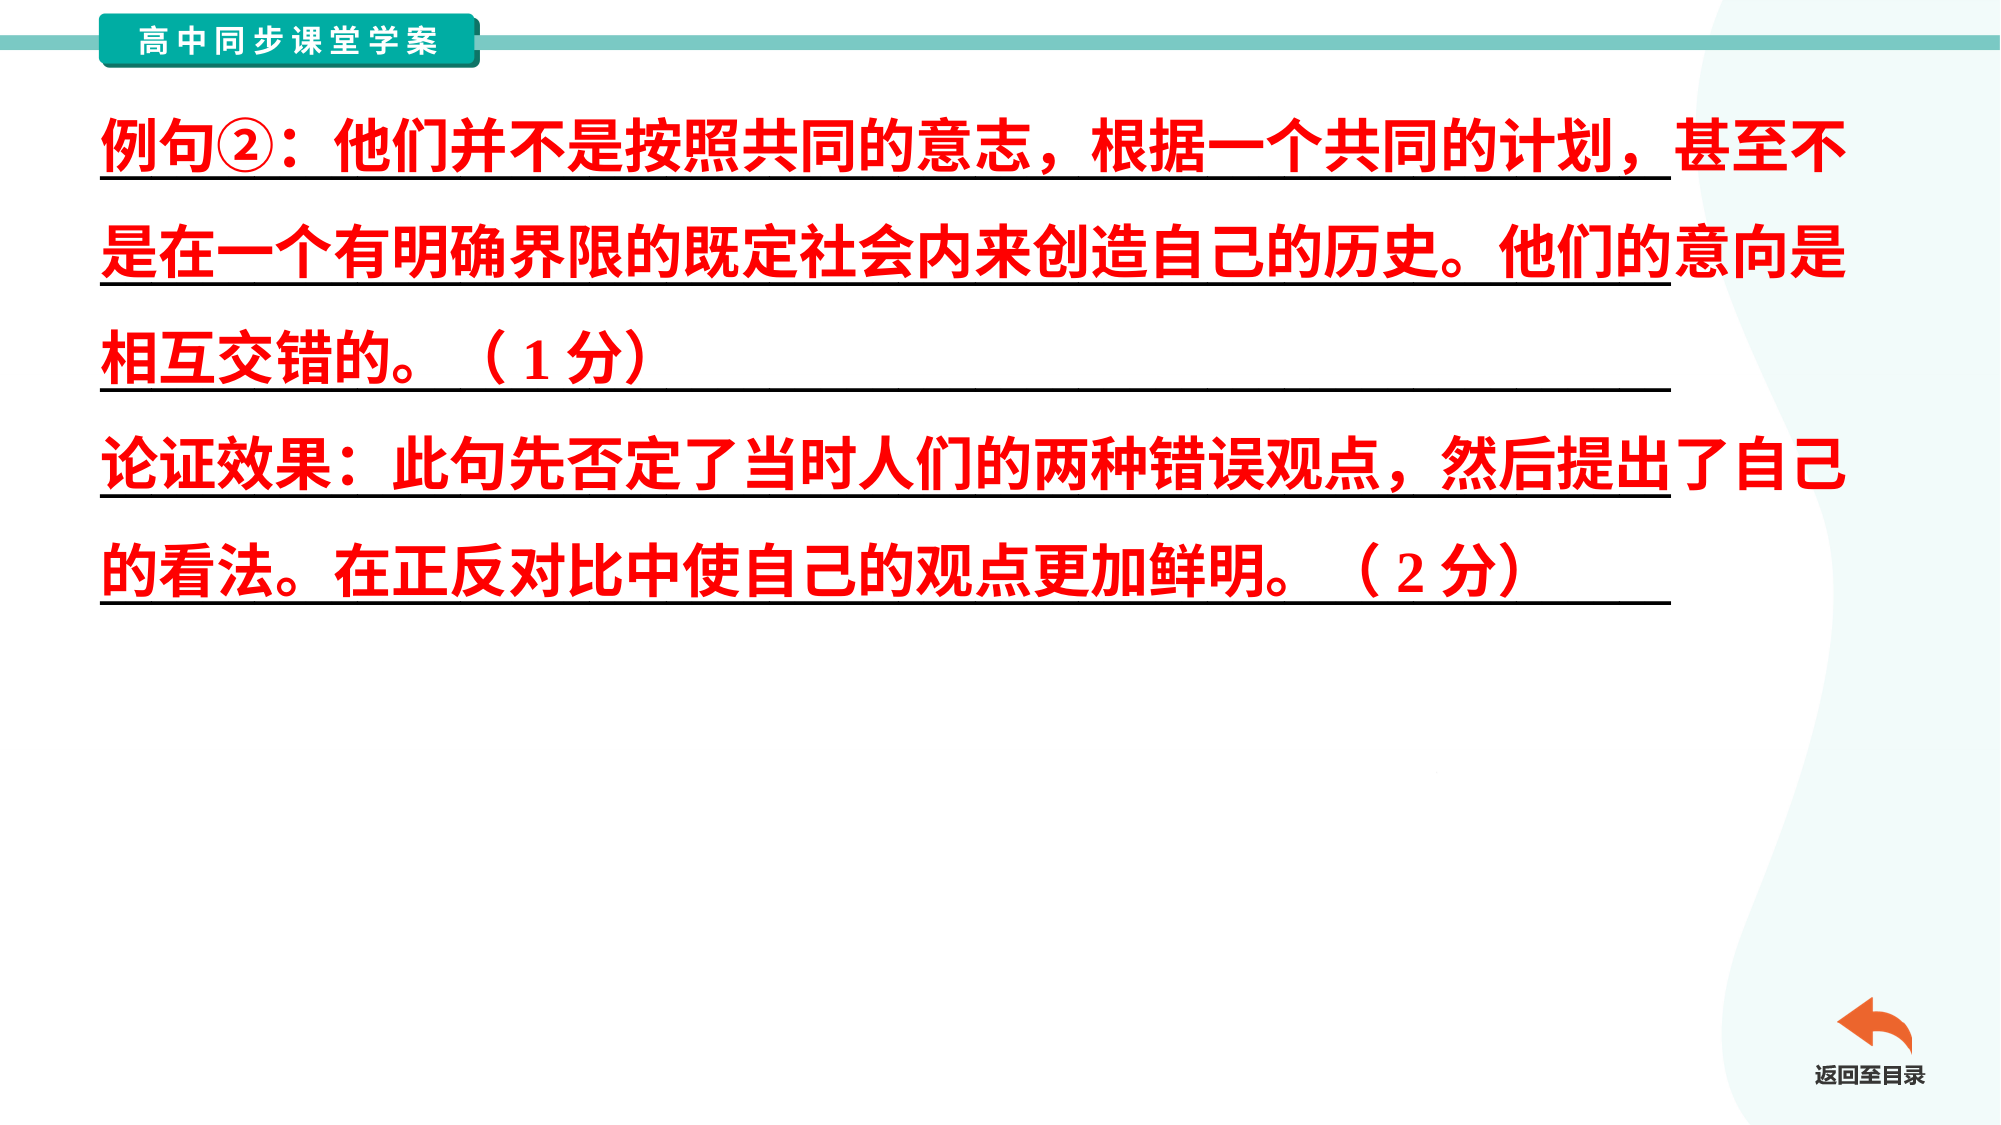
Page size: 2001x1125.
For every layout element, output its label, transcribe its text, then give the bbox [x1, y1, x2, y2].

picture [0, 0, 2000, 1125]
text_box 例句②：他们并不是按照共同的意志，根据一个共同的计划，甚至不 是在一个有明确界限的既定社会内来创造自己的历史。他们的意向是 相互交错的。（1分） 论证效果：此句先否定了当时人们的两种错误观点，然后提出了自己 的看法。在正反对比中使自己的观点更加鲜明。（2分） [100, 72, 1899, 604]
text_box _____________________________________________________________ _____________________________________________________________ _____________________________________________________________ _____________________________________________________________ _____________________________________________________________ [100, 604, 1899, 608]
